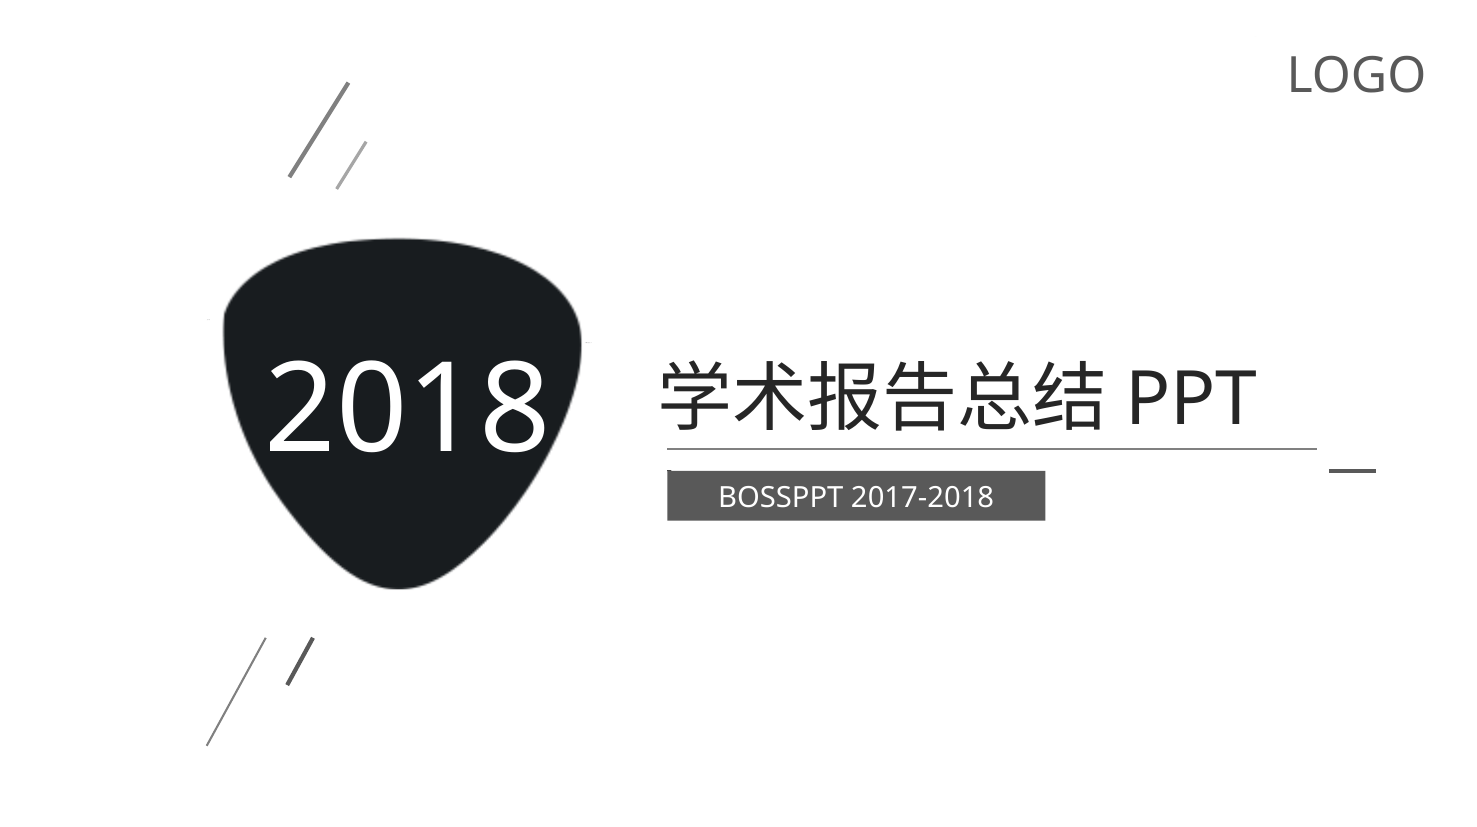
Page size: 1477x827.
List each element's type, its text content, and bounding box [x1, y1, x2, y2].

text_box 学术报告总结PPT [637, 342, 1331, 448]
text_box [206, 637, 266, 747]
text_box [286, 637, 314, 686]
picture [170, 200, 633, 614]
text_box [336, 141, 367, 190]
text_box BOSSPPT 2017-2018 [667, 470, 1046, 521]
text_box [289, 82, 349, 178]
text_box LOGO [1254, 35, 1459, 111]
